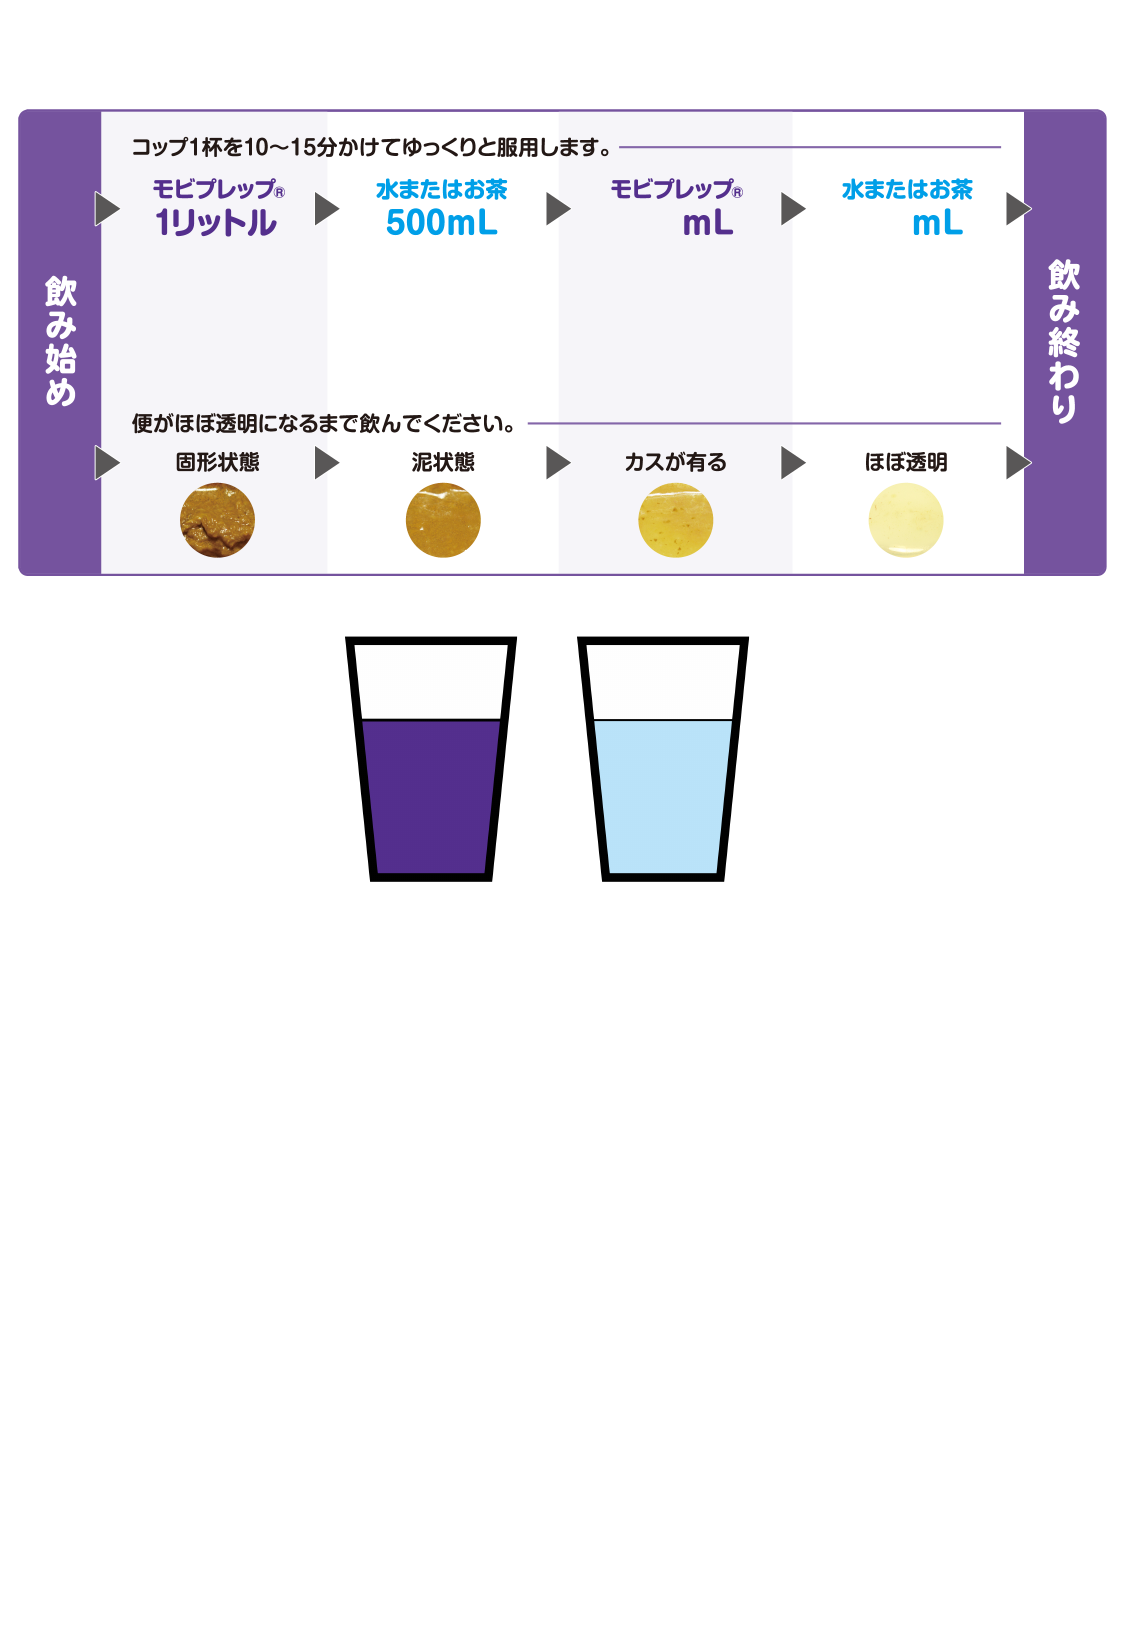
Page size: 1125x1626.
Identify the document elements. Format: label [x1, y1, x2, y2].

picture [342, 633, 520, 885]
picture [18, 109, 1107, 576]
picture [574, 633, 752, 885]
